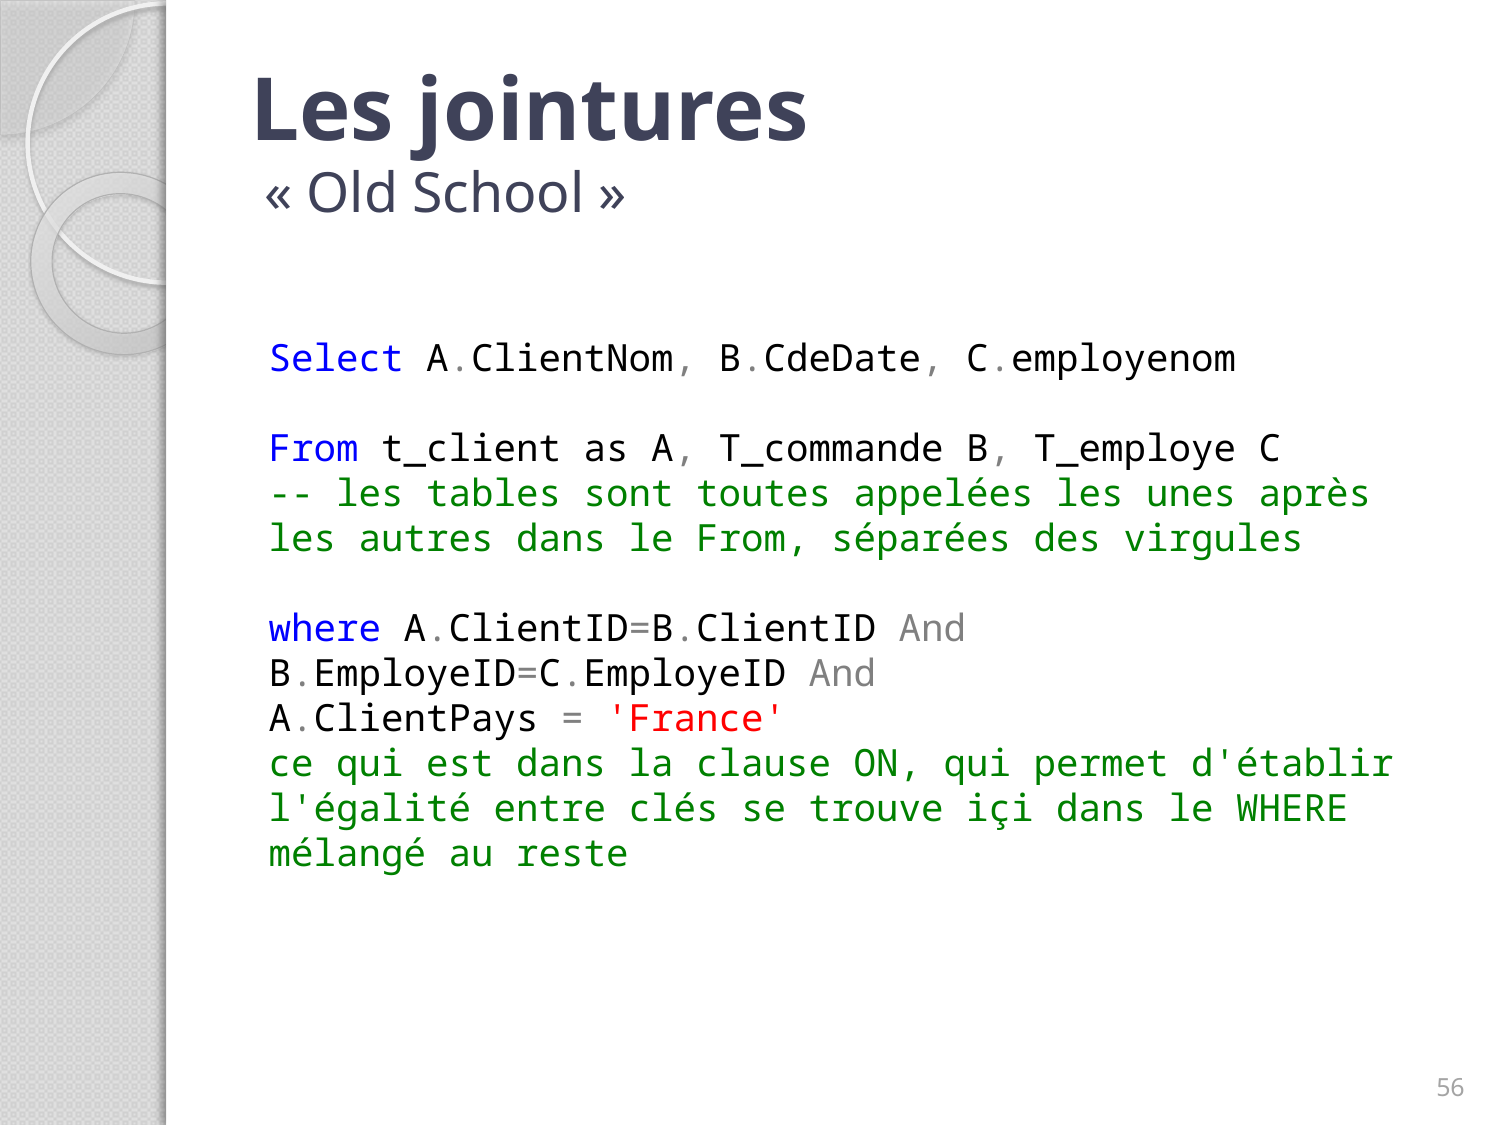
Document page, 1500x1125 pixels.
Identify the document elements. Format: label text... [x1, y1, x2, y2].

title Les jointures « Old School » [235, 45, 1500, 232]
text_box Select A.ClientNom, B.CdeDate, C.employenom From t_client as A, T_commande B, T_employe C -- les tables sont toutes appelées les unes après les autres dans le From, séparées des virgules where A.ClientID=B.ClientID And B.EmployeID=C.EmployeID And A.ClientPays = 'France' ce qui est dans la clause ON, qui permet d'établir l'égalité entre clés se trouve içi dans le WHERE mélangé au reste [253, 326, 1424, 926]
slide_number 56 [1413, 1034, 1488, 1113]
